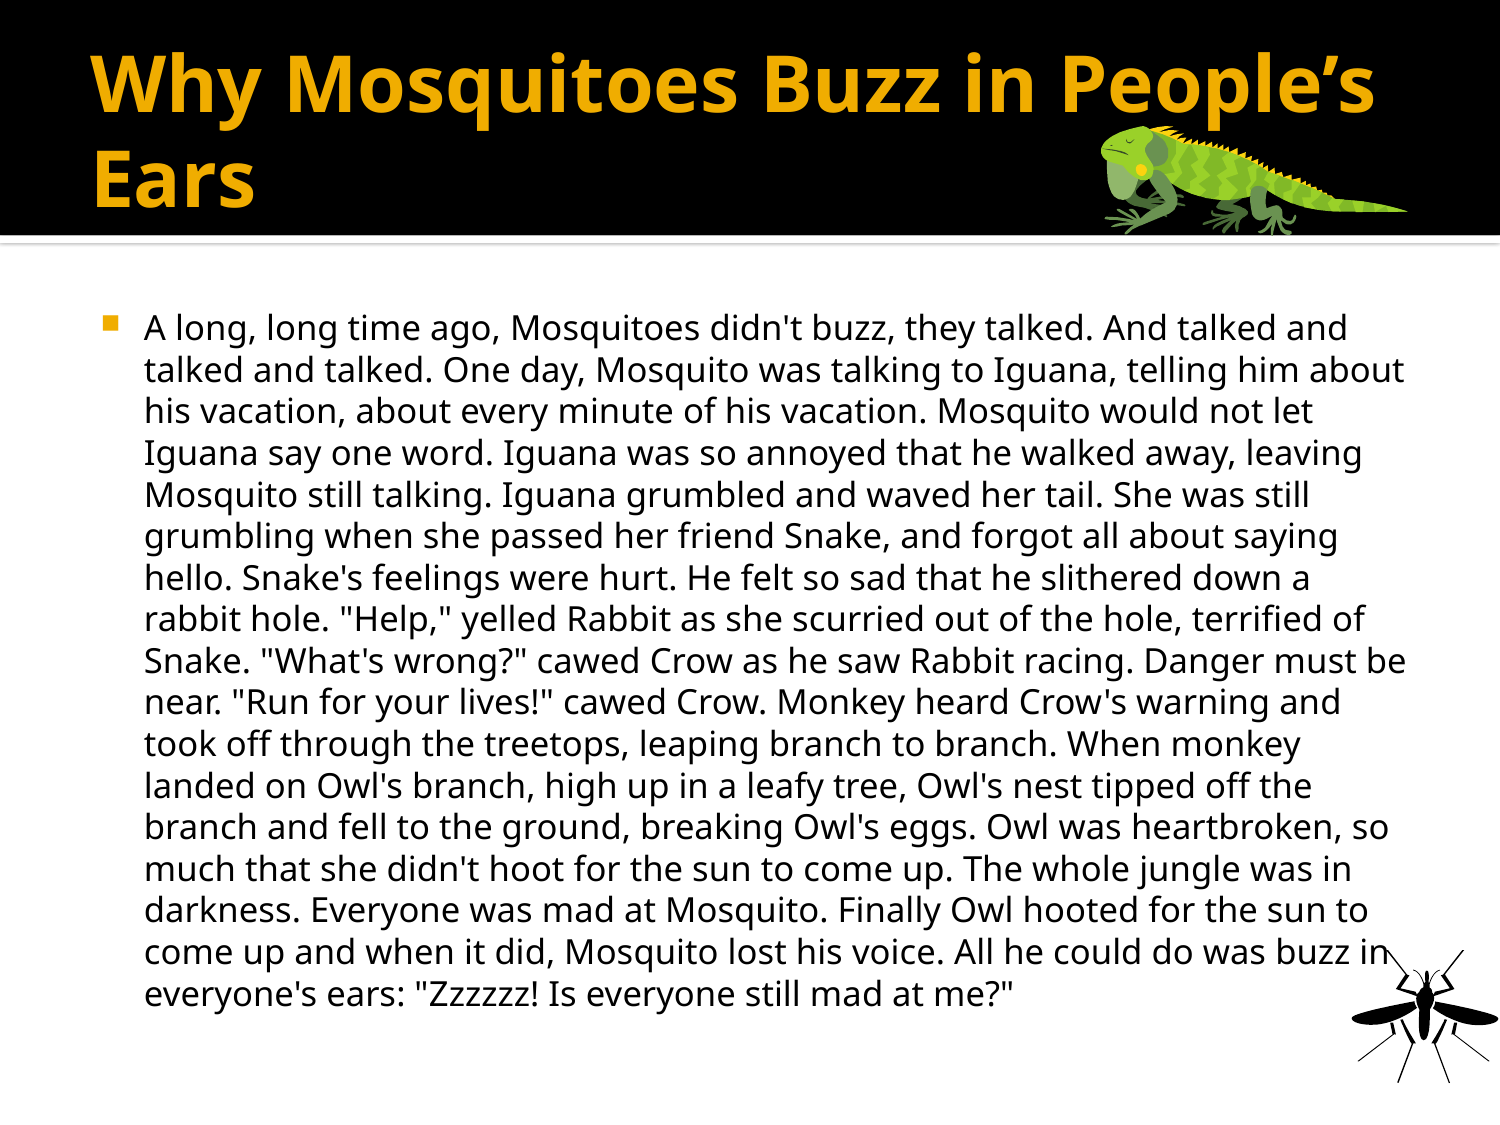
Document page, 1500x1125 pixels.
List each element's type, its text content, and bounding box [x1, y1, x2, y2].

title Why Mosquitoes Buzz in People’s Ears [75, 25, 1425, 231]
picture [1349, 949, 1500, 1084]
list A long, long time ago, Mosquitoes didn't buzz, they talked. And talked and talked and talked. One day, Mosquito was talking to Iguana, telling him about his vacation, about every minute of his vacation. Mosquito would not let Iguana say one word. Iguana was so annoyed that he walked away, leaving Mosquito still talking. Iguana grumbled and waved her tail. She was still grumbling when she passed her friend Snake, and forgot all about saying hello. Snake's feelings were hurt. He felt so sad that he slithered down a rabbit hole. "Help," yelled Rabbit as she scurried out of the hole, terrified of Snake. "What's wrong?" cawed Crow as he saw Rabbit racing. Danger must be near. "Run for your lives!" cawed Crow. Monkey heard Crow's warning and took off through the treetops, leaping branch to branch. When monkey landed on Owl's branch, high up in a leafy tree, Owl's nest tipped off the branch and fell to the ground, breaking Owl's eggs. Owl was heartbroken, so much that she didn't hoot for the sun to come up. The whole jungle was in darkness. Everyone was mad at Mosquito. Finally Owl hooted for the sun to come up and when it did, Mosquito lost his voice. All he could do was buzz in everyone's ears: "Zzzzzz! Is everyone still mad at me?" [75, 291, 1425, 1050]
picture [1099, 124, 1409, 237]
